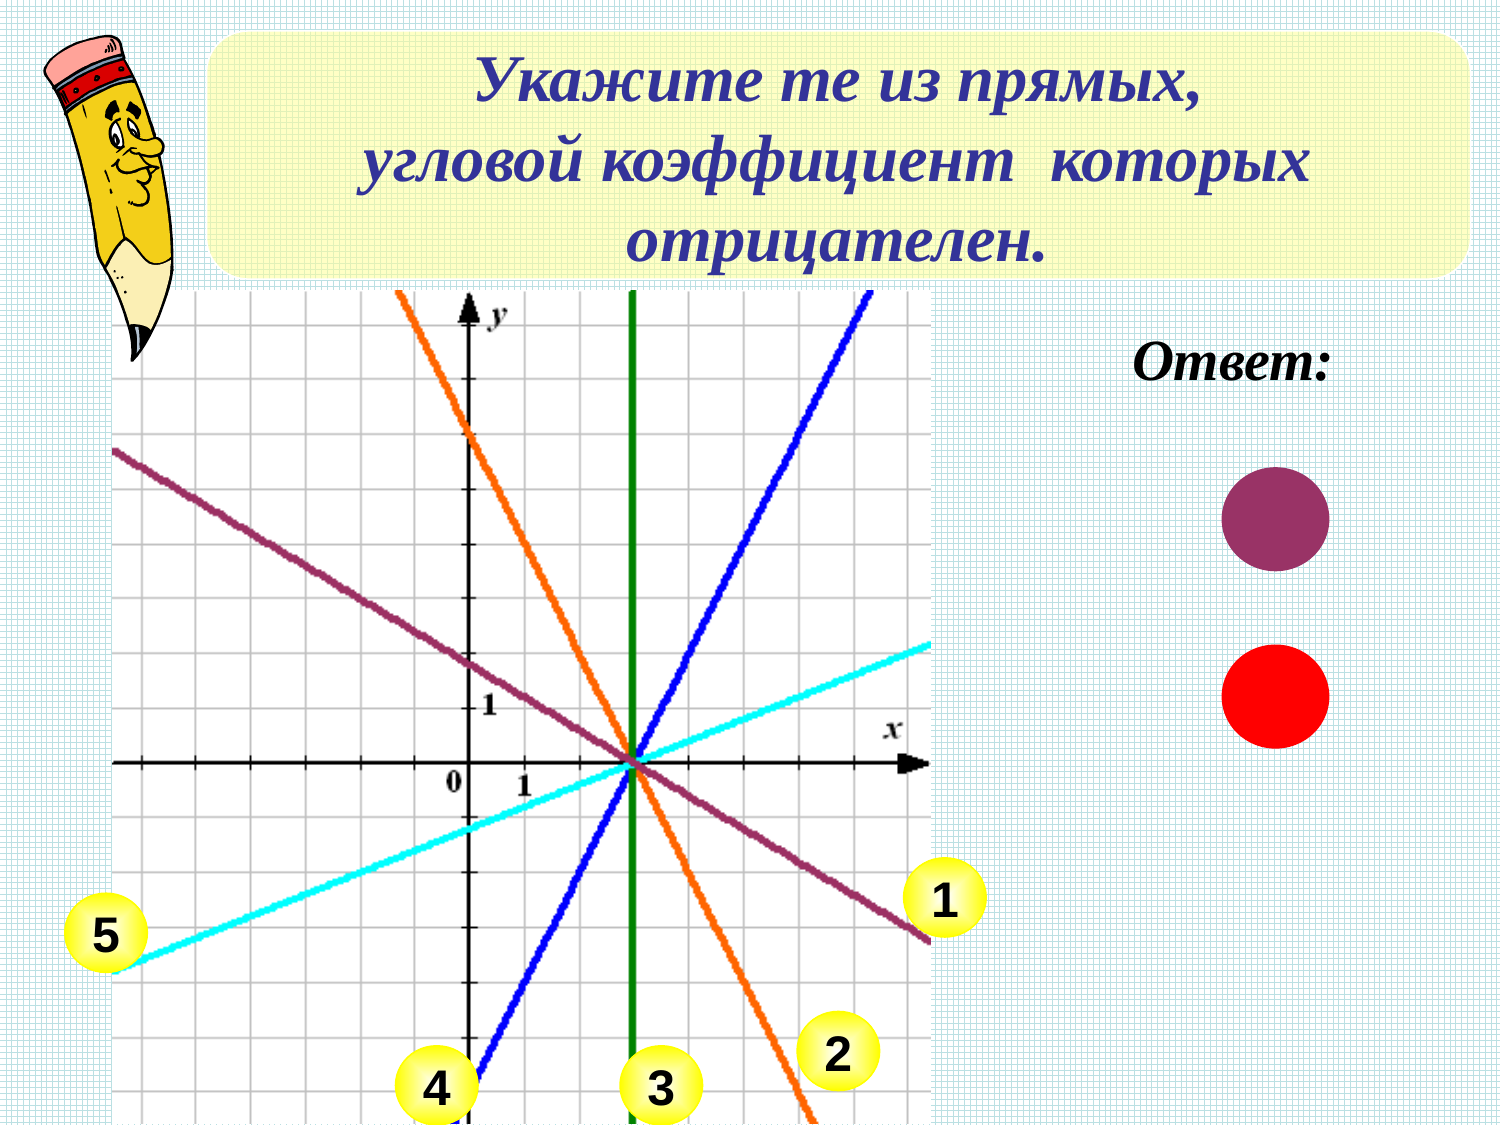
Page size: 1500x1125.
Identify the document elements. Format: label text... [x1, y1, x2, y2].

picture [40, 30, 174, 362]
text_box [1222, 645, 1329, 748]
text_box Ответ: [1117, 314, 1350, 400]
text_box [1222, 467, 1329, 571]
text_box 5 [64, 893, 106, 973]
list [111, 290, 932, 1125]
text_box 1 [937, 857, 987, 938]
text_box Укажите те из прямых, угловой коэффициент которых отрицателен. [206, 30, 1471, 280]
